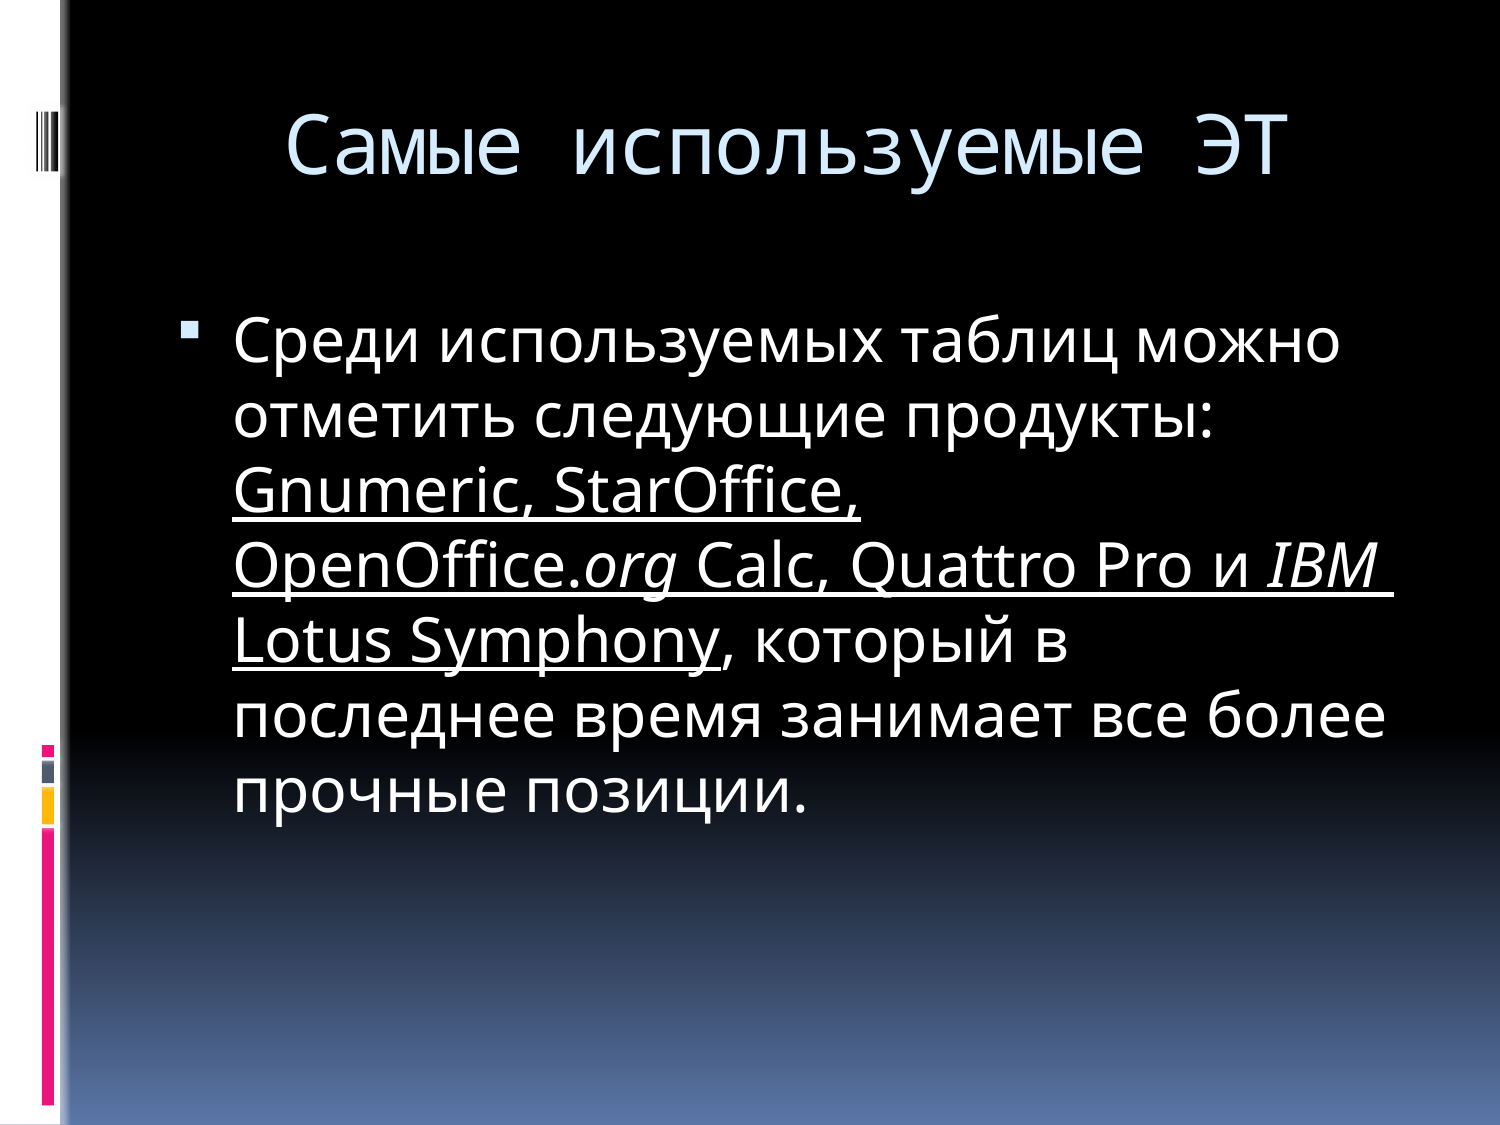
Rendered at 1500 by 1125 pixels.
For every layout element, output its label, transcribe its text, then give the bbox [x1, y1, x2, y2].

title Самые используемые ЭТ [150, 83, 1425, 234]
list Среди используемых таблиц можно отметить следующие продукты: Gnumeric, StarOffice, OpenOffice.org Calc, Quattro Pro и IBM Lotus Symphony, который в последнее время занимает все более прочные позиции. [150, 292, 1425, 1043]
